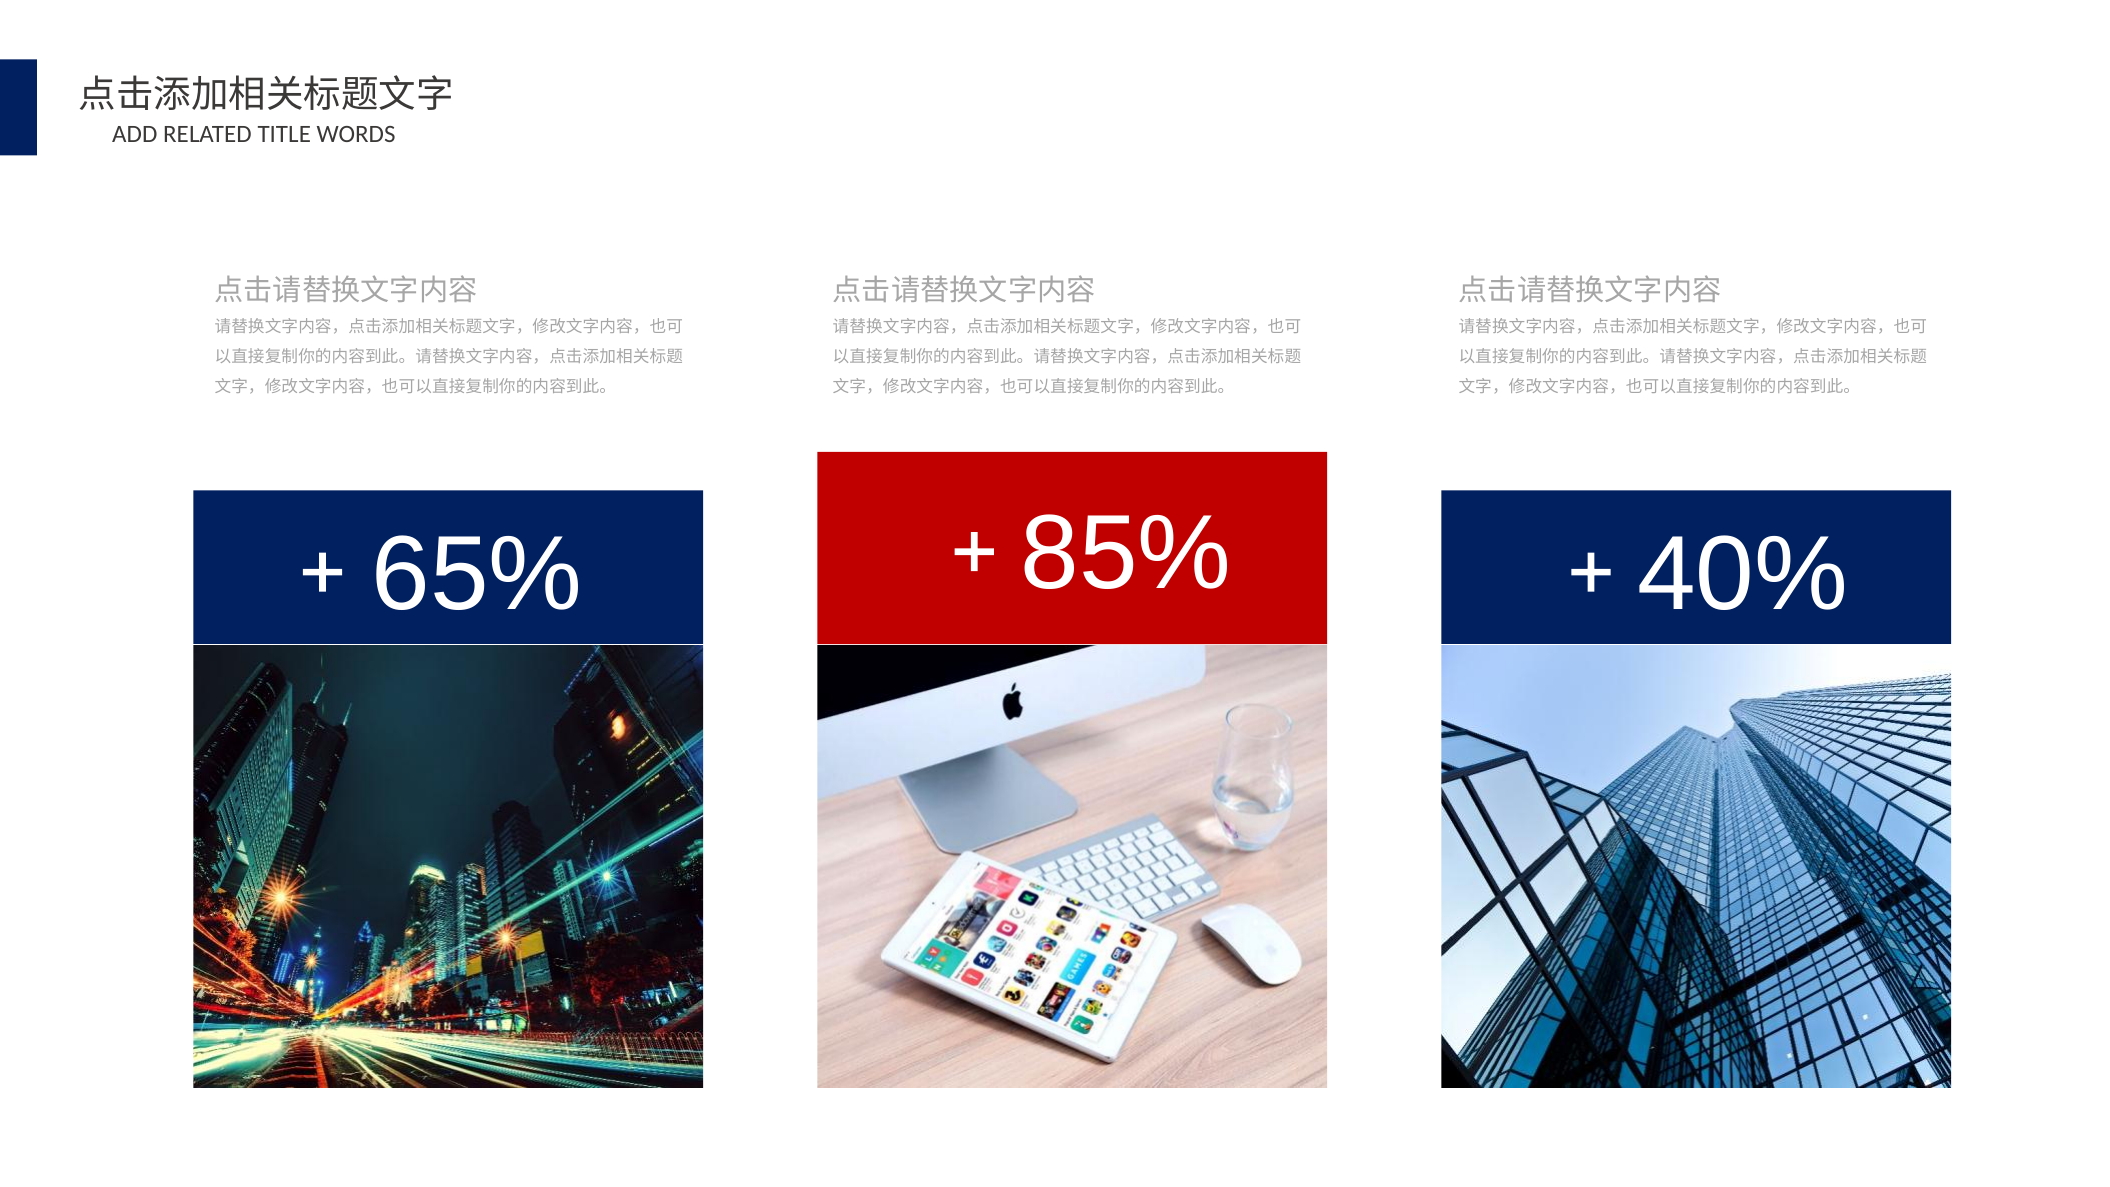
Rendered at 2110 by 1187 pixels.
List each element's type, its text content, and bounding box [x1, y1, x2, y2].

text_box 点击请替换文字内容 请替换文字内容，点击添加相关标题文字，修改文字内容，也可以直接复制你的内容到此。请替换文字内容，点击添加相关标题文字，修改文字内容，也可以直接复制你的内容到此。 [817, 243, 1322, 406]
text_box 点击添加相关标题文字 [62, 61, 470, 123]
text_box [1441, 490, 1952, 1088]
text_box ADD RELATED TITLE WORDS [96, 109, 413, 156]
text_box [817, 451, 1328, 1088]
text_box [193, 490, 704, 1088]
text_box 点击请替换文字内容 请替换文字内容，点击添加相关标题文字，修改文字内容，也可以直接复制你的内容到此。请替换文字内容，点击添加相关标题文字，修改文字内容，也可以直接复制你的内容到此。 [1443, 243, 1947, 406]
text_box 点击请替换文字内容 请替换文字内容，点击添加相关标题文字，修改文字内容，也可以直接复制你的内容到此。请替换文字内容，点击添加相关标题文字，修改文字内容，也可以直接复制你的内容到此。 [199, 243, 703, 406]
